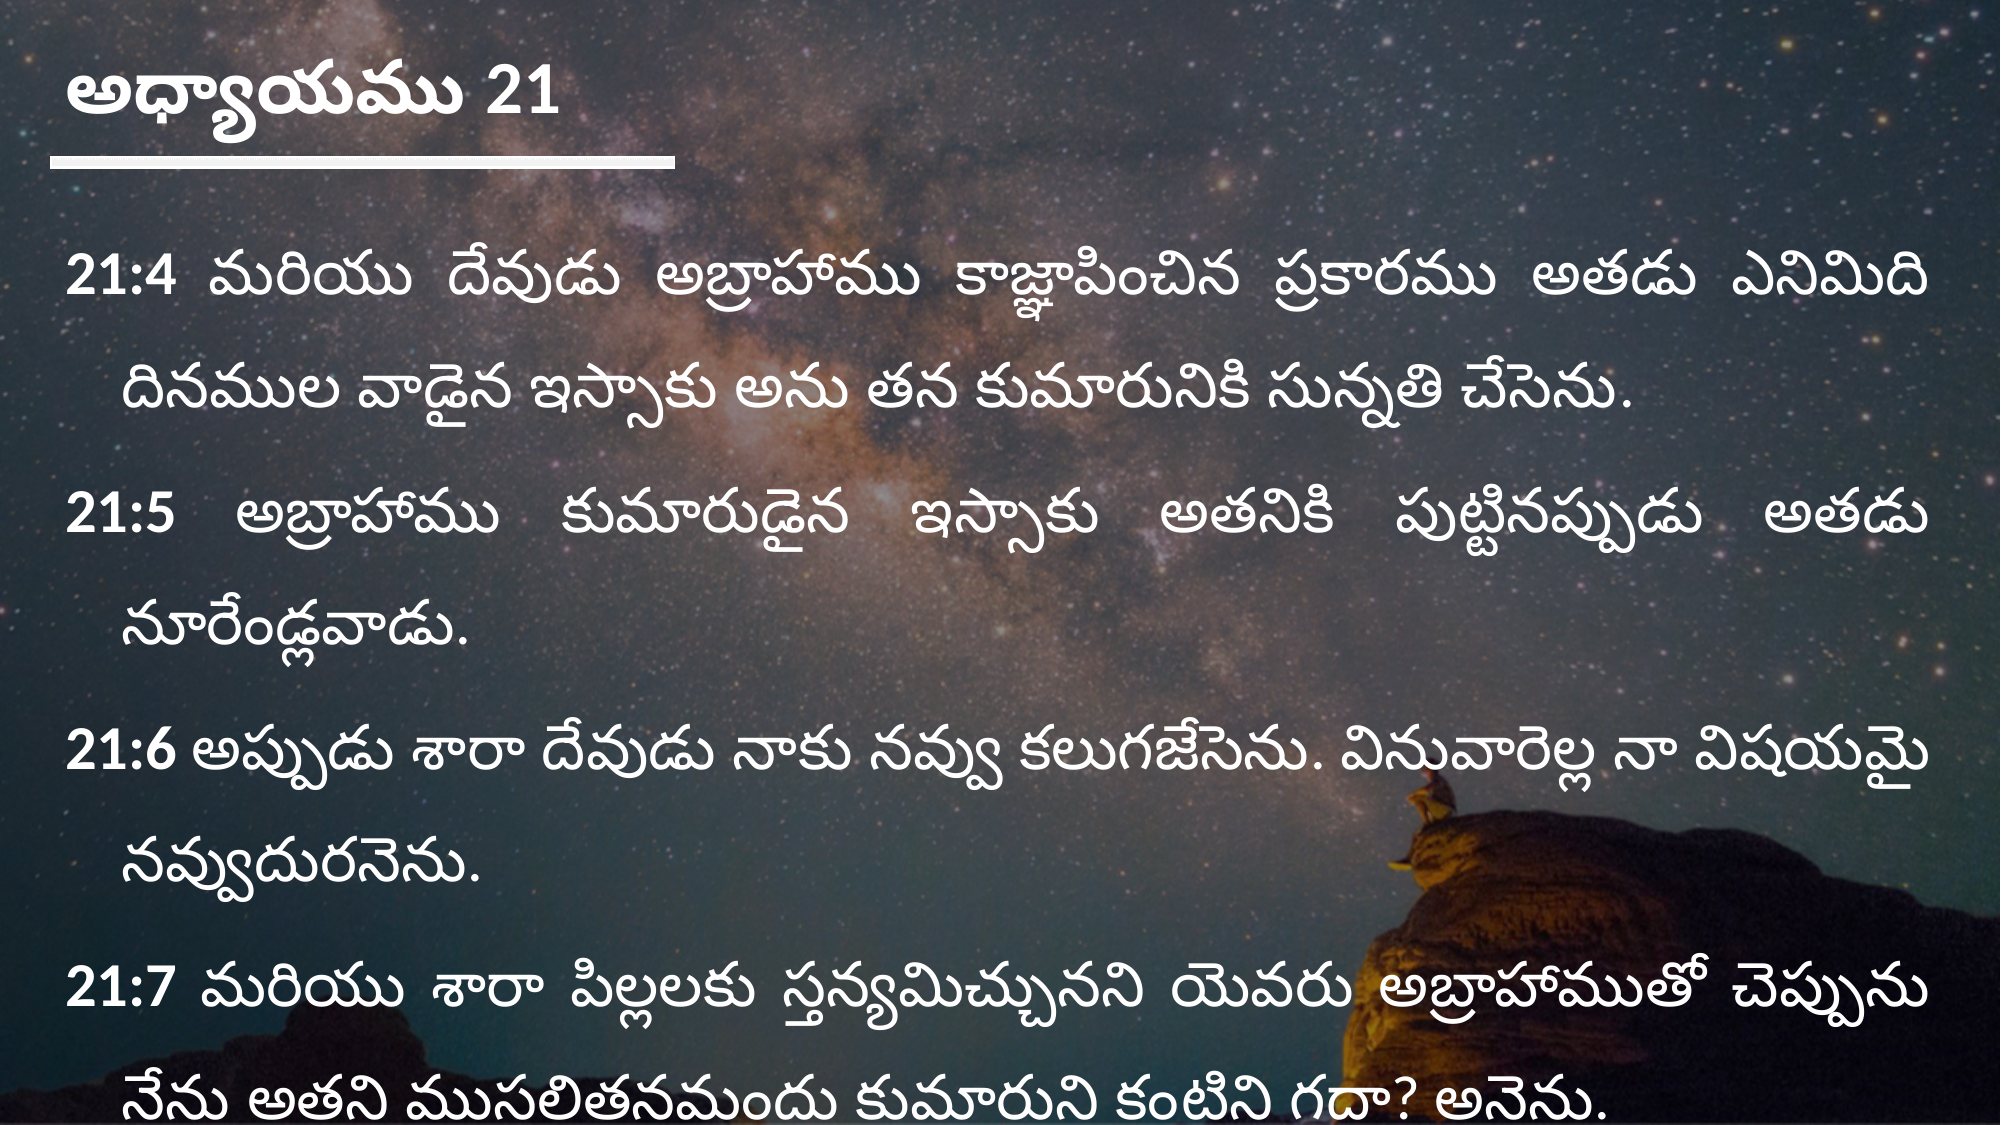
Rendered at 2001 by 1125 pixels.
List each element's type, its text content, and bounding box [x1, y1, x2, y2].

title అధ్యాయము 21 [50, 0, 1925, 167]
picture [0, 0, 2000, 1125]
list 21:4 మరియు దేవుడు అబ్రాహాము కాజ్ఞాపించిన ప్రకారము అతడు ఎనిమిది దినముల వాడైన ఇస్సాకు అను తన కుమారునికి సున్నతి చేసెను. 21:5 అబ్రాహాము కుమారుడైన ఇస్సాకు అతనికి పుట్టినప్పుడు అతడు నూరేండ్లవాడు. 21:6 అప్పుడు శారా దేవుడు నాకు నవ్వు కలుగజేసెను. వినువారెల్ల నా విషయమై నవ్వుదురనెను. 21:7 మరియు శారా పిల్లలకు స్తన్యమిచ్చునని యెవరు అబ్రాహాముతో చెప్పును నేను అతని ముసలితనమందు కుమారుని కంటిని గదా? అనెను. [50, 187, 1946, 1063]
